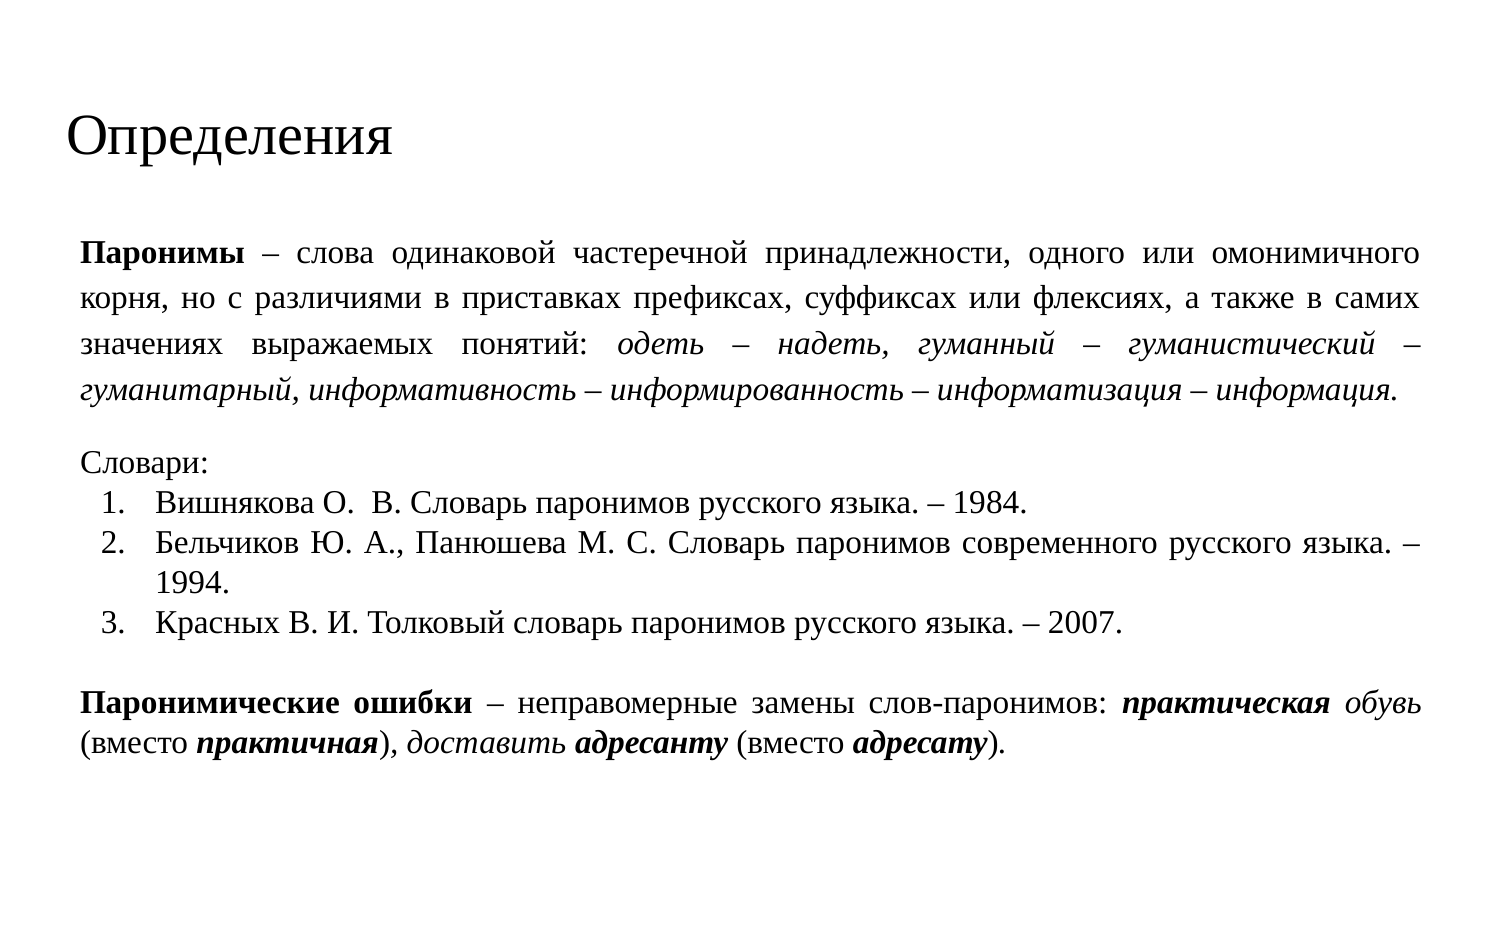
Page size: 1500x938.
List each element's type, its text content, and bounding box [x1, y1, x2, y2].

list Паронимы – слова одинаковой частеречной принадлежности, одного или омонимичного корня, но с различиями в приставках префиксах, суффиксах или флексиях, а также в самих значениях выражаемых понятий: одеть – надеть, гуманный – гуманистический – гуманитарный, информативность – информированность – информатизация – информация. Словари: Вишнякова О. В. Словарь паронимов русского языка. – 1984. Бельчиков Ю. А., Панюшева М. С. Словарь паронимов современного русского языка. – 1994. Красных В. И. Толковый словарь паронимов русского языка. – 2007. Паронимические ошибки – неправомерные замены слов-паронимов: практическая обувь (вместо практичная), доставить адресанту (вместо адресату). [64, 208, 1437, 832]
title Определения [51, 81, 1449, 186]
